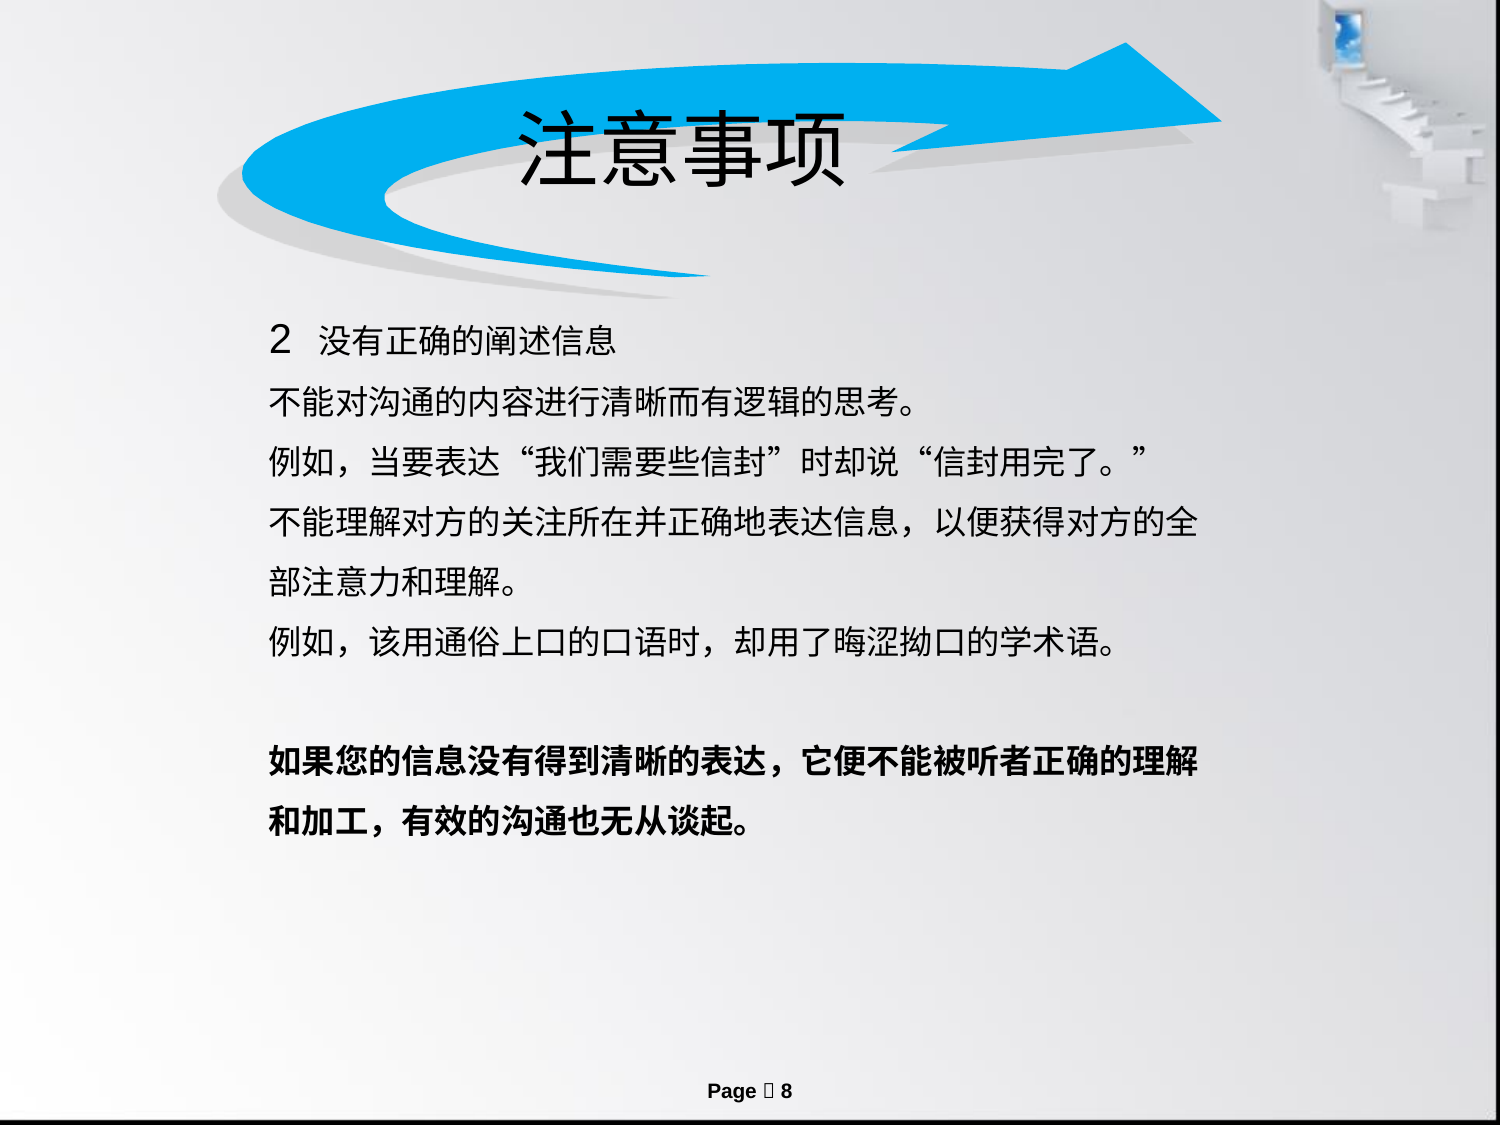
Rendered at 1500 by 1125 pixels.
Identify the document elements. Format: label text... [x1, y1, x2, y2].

list 2 没有正确的阐述信息 不能对沟通的内容进行清晰而有逻辑的思考。 例如，当要表达“我们需要些信封”时却说“信封用完了。” 不能理解对方的关注所在并正确地表达信息，以便获得对方的全部注意力和理解。 例如，该用通俗上口的口语时，却用了晦涩拗口的学术语。 如果您的信息没有得到清晰的表达，它便不能被听者正确的理解和加工，有效的沟通也无从谈起。 [253, 278, 1234, 869]
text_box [241, 42, 1223, 278]
picture [0, 0, 1500, 1125]
